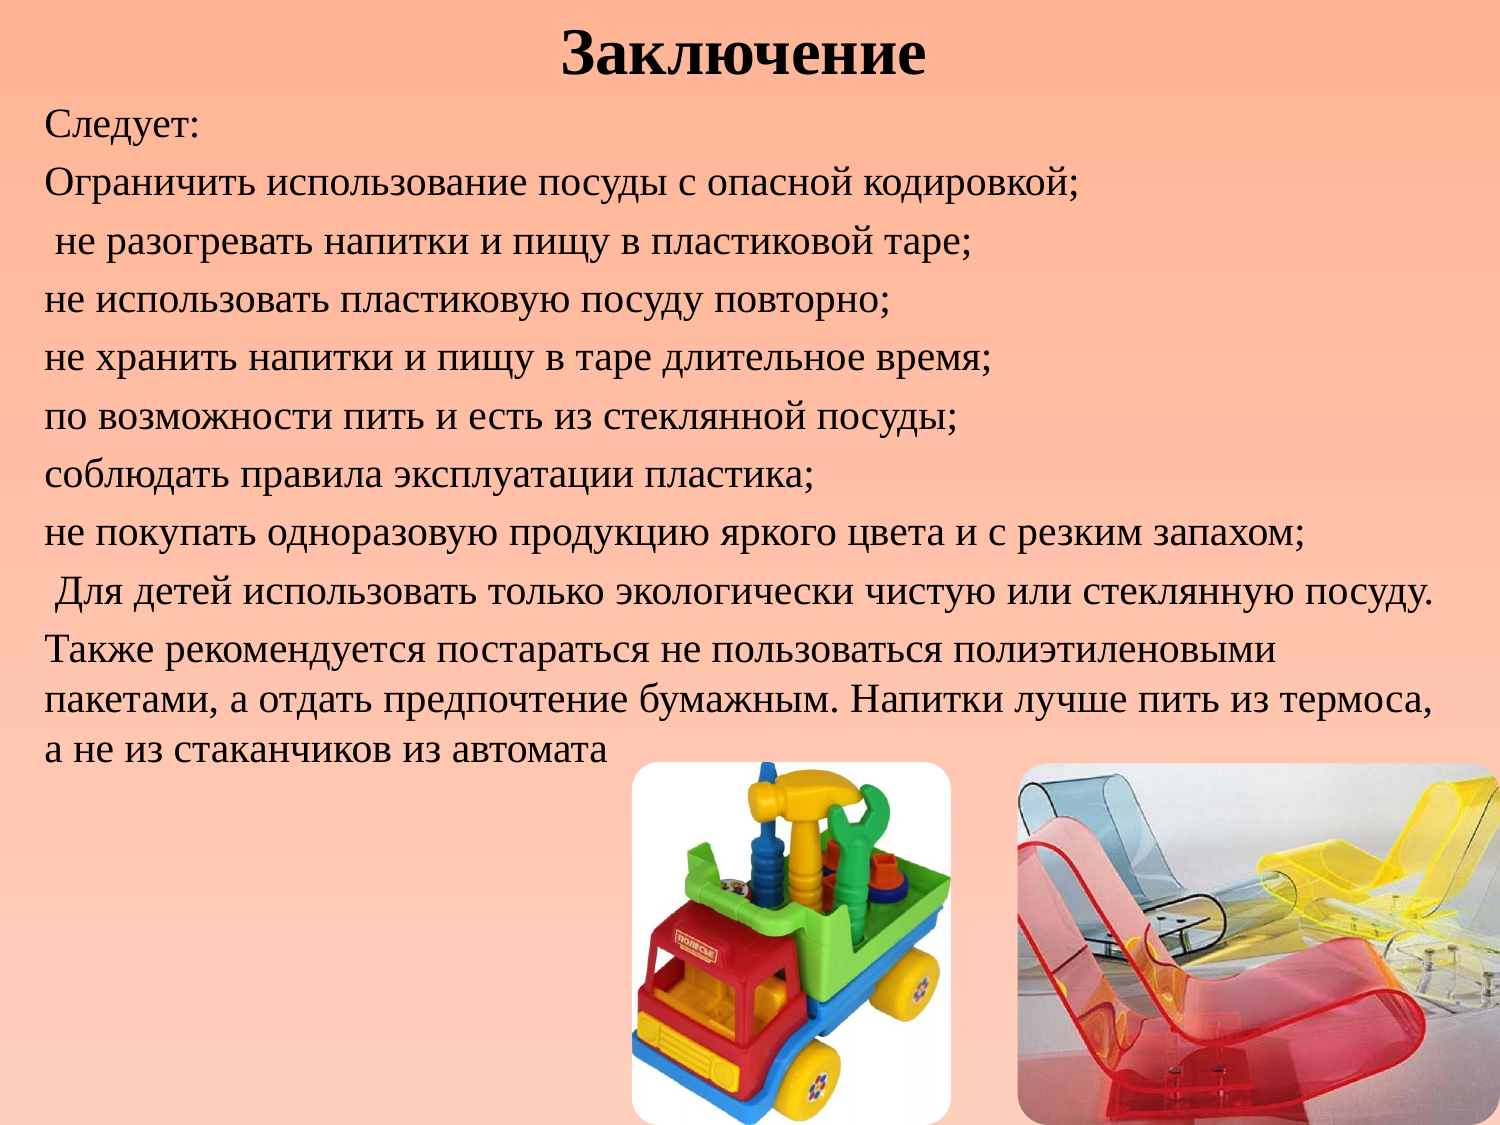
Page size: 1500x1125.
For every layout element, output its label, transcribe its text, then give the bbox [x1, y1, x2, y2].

picture [1017, 763, 1500, 1125]
list Заключение Следует: Ограничить использование посуды с опасной кодировкой; не разогревать напитки и пищу в пластиковой таре; не использовать пластиковую посуду повторно; не хранить напитки и пищу в таре длительное время; по возможности пить и есть из стеклянной посуды; соблюдать правила эксплуатации пластика; не покупать одноразовую продукцию яркого цвета и с резким запахом; Для детей использовать только экологически чистую или стеклянную посуду. Также рекомендуется постараться не пользоваться полиэтиленовыми пакетами, а отдать предпочтение бумажным. Напитки лучше пить из термоса, а не из стаканчиков из автомата [29, 0, 1459, 669]
picture [631, 761, 952, 1125]
